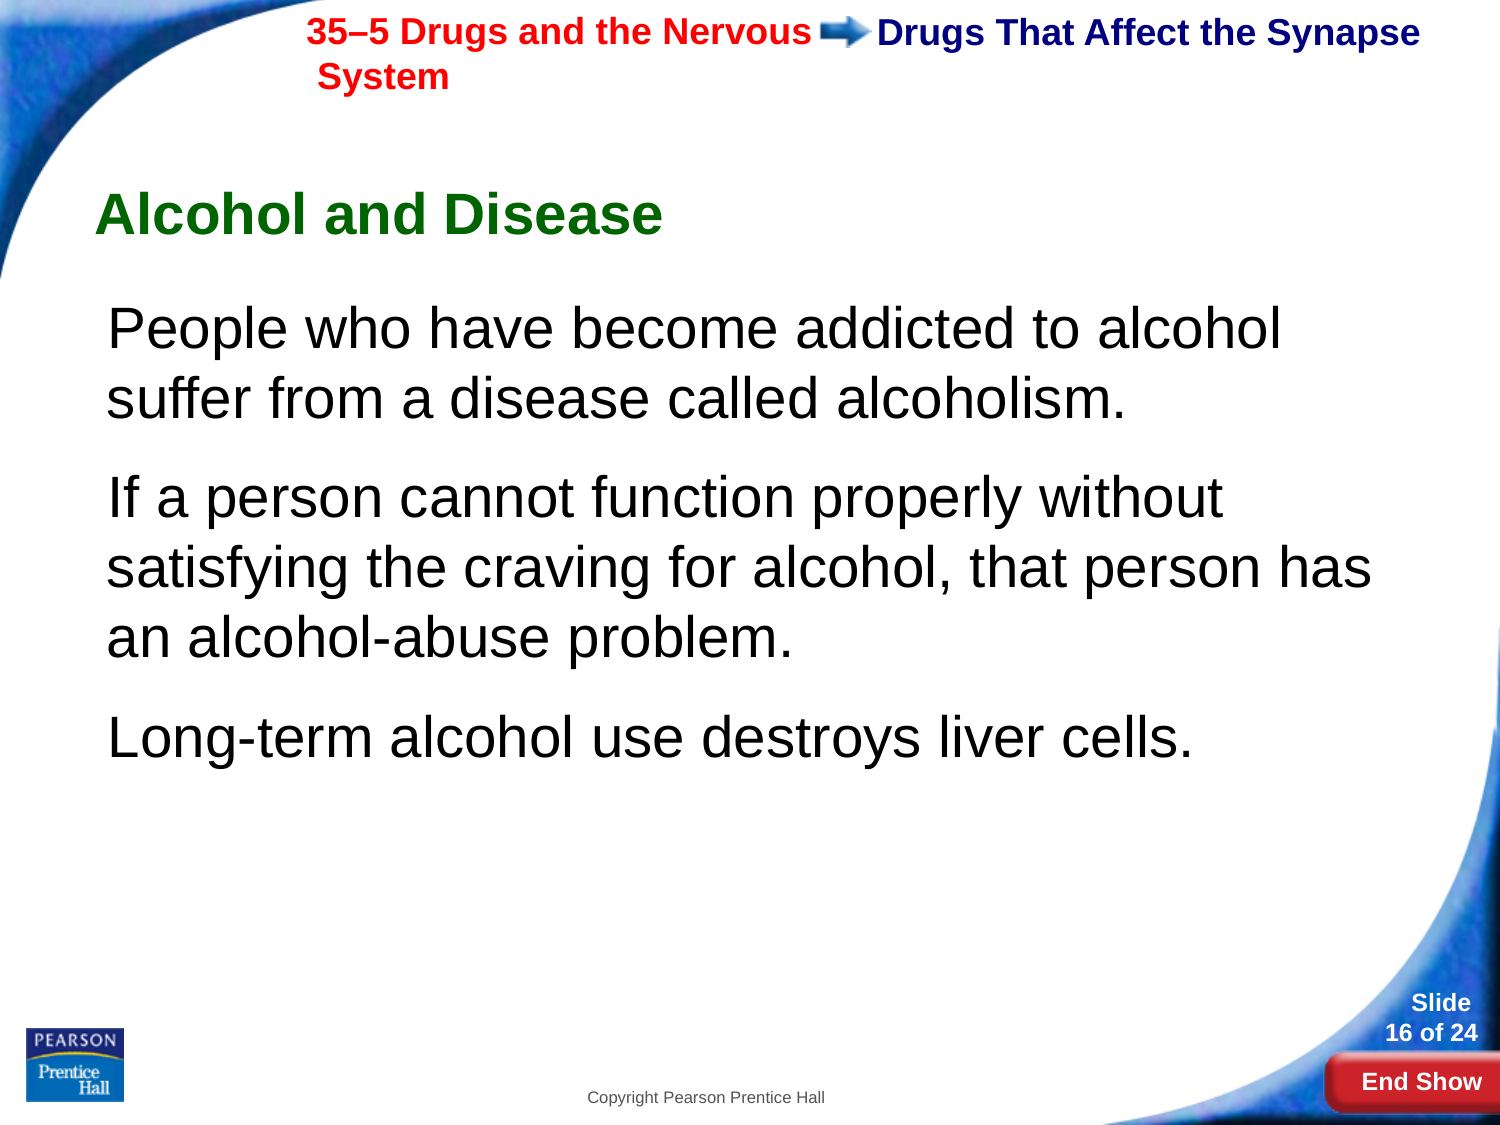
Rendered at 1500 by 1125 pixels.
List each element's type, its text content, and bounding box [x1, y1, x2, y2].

footer Copyright Pearson Prentice Hall [468, 1078, 945, 1105]
title Drugs That Affect the Synapse [861, 0, 1500, 76]
picture [0, 0, 1500, 1125]
list Alcohol and Disease People who have become addicted to alcohol suffer from a disease called alcoholism. If a person cannot function properly without satisfying the craving for alcohol, that person has an alcohol-abuse problem. Long-term alcohol use destroys liver cells. [44, 179, 1448, 976]
